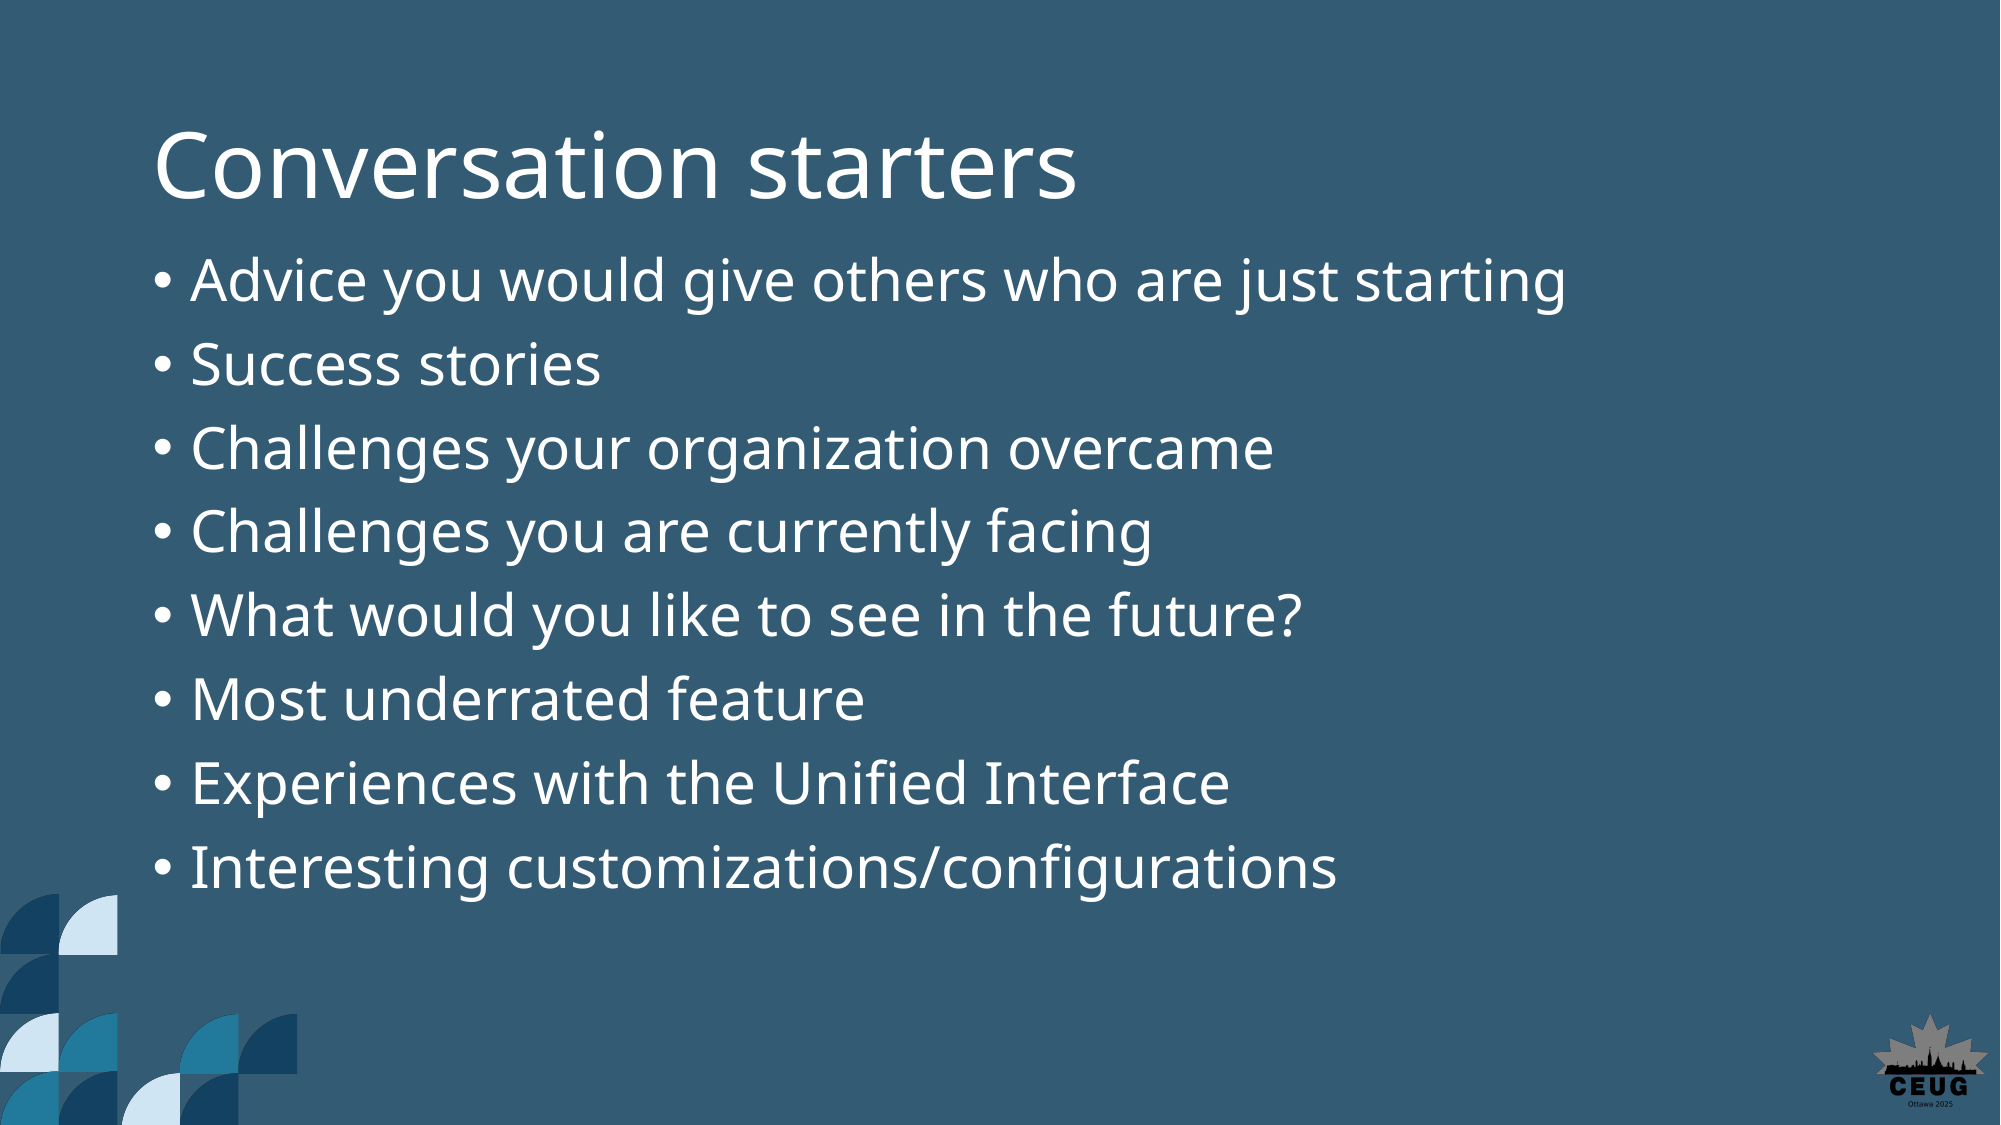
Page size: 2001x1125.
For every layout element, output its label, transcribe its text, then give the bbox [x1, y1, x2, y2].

picture [1872, 1013, 1989, 1110]
list Advice you would give others who are just starting Success stories Challenges your organization overcame Challenges you are currently facing What would you like to see in the future? Most underrated feature Experiences with the Unified Interface Interesting customizations/configurations [137, 243, 1917, 1016]
title Conversation starters [137, 59, 1863, 243]
picture [121, 1016, 298, 1125]
picture [0, 894, 118, 1125]
